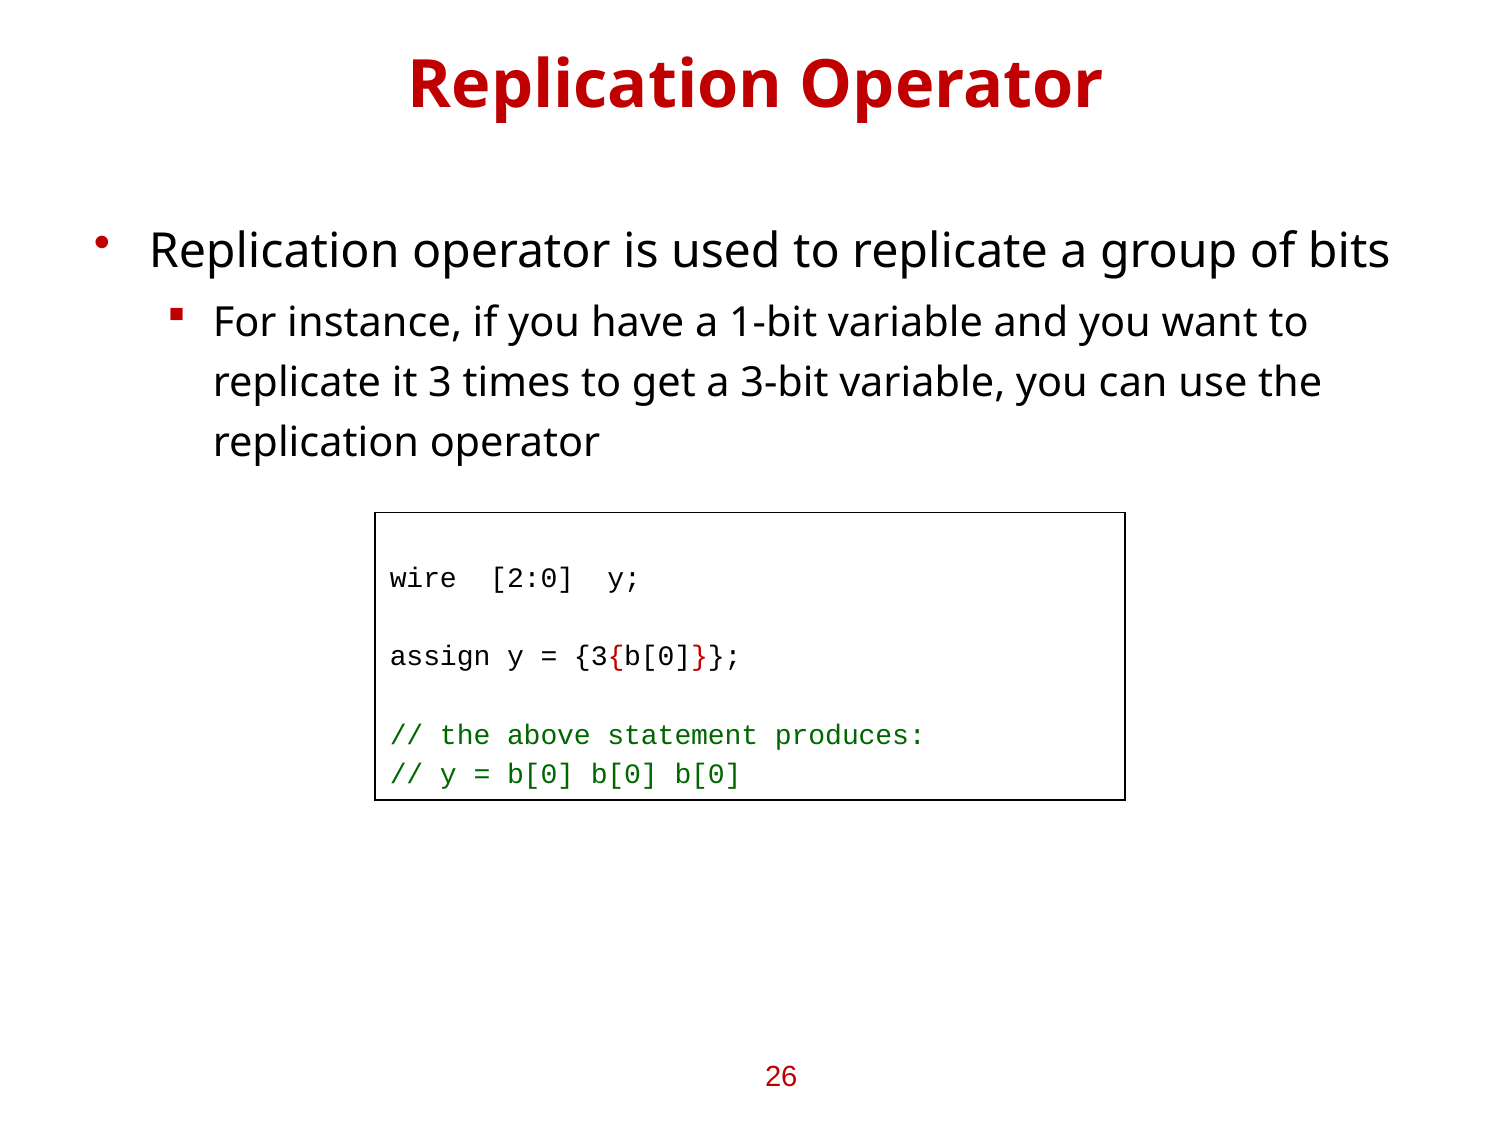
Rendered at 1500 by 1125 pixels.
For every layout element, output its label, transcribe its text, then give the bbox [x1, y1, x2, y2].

title Replication Operator [124, 12, 1388, 151]
text_box wire [2:0] y; assign y = {3{b[0]}}; // the above statement produces: // y = b[0] b[0] b[0] [374, 512, 1125, 800]
list Replication operator is used to replicate a group of bits For instance, if you have a 1-bit variable and you want to replicate it 3 times to get a 3-bit variable, you can use the replication operator [78, 199, 1430, 476]
slide_number 26 [649, 1049, 913, 1125]
